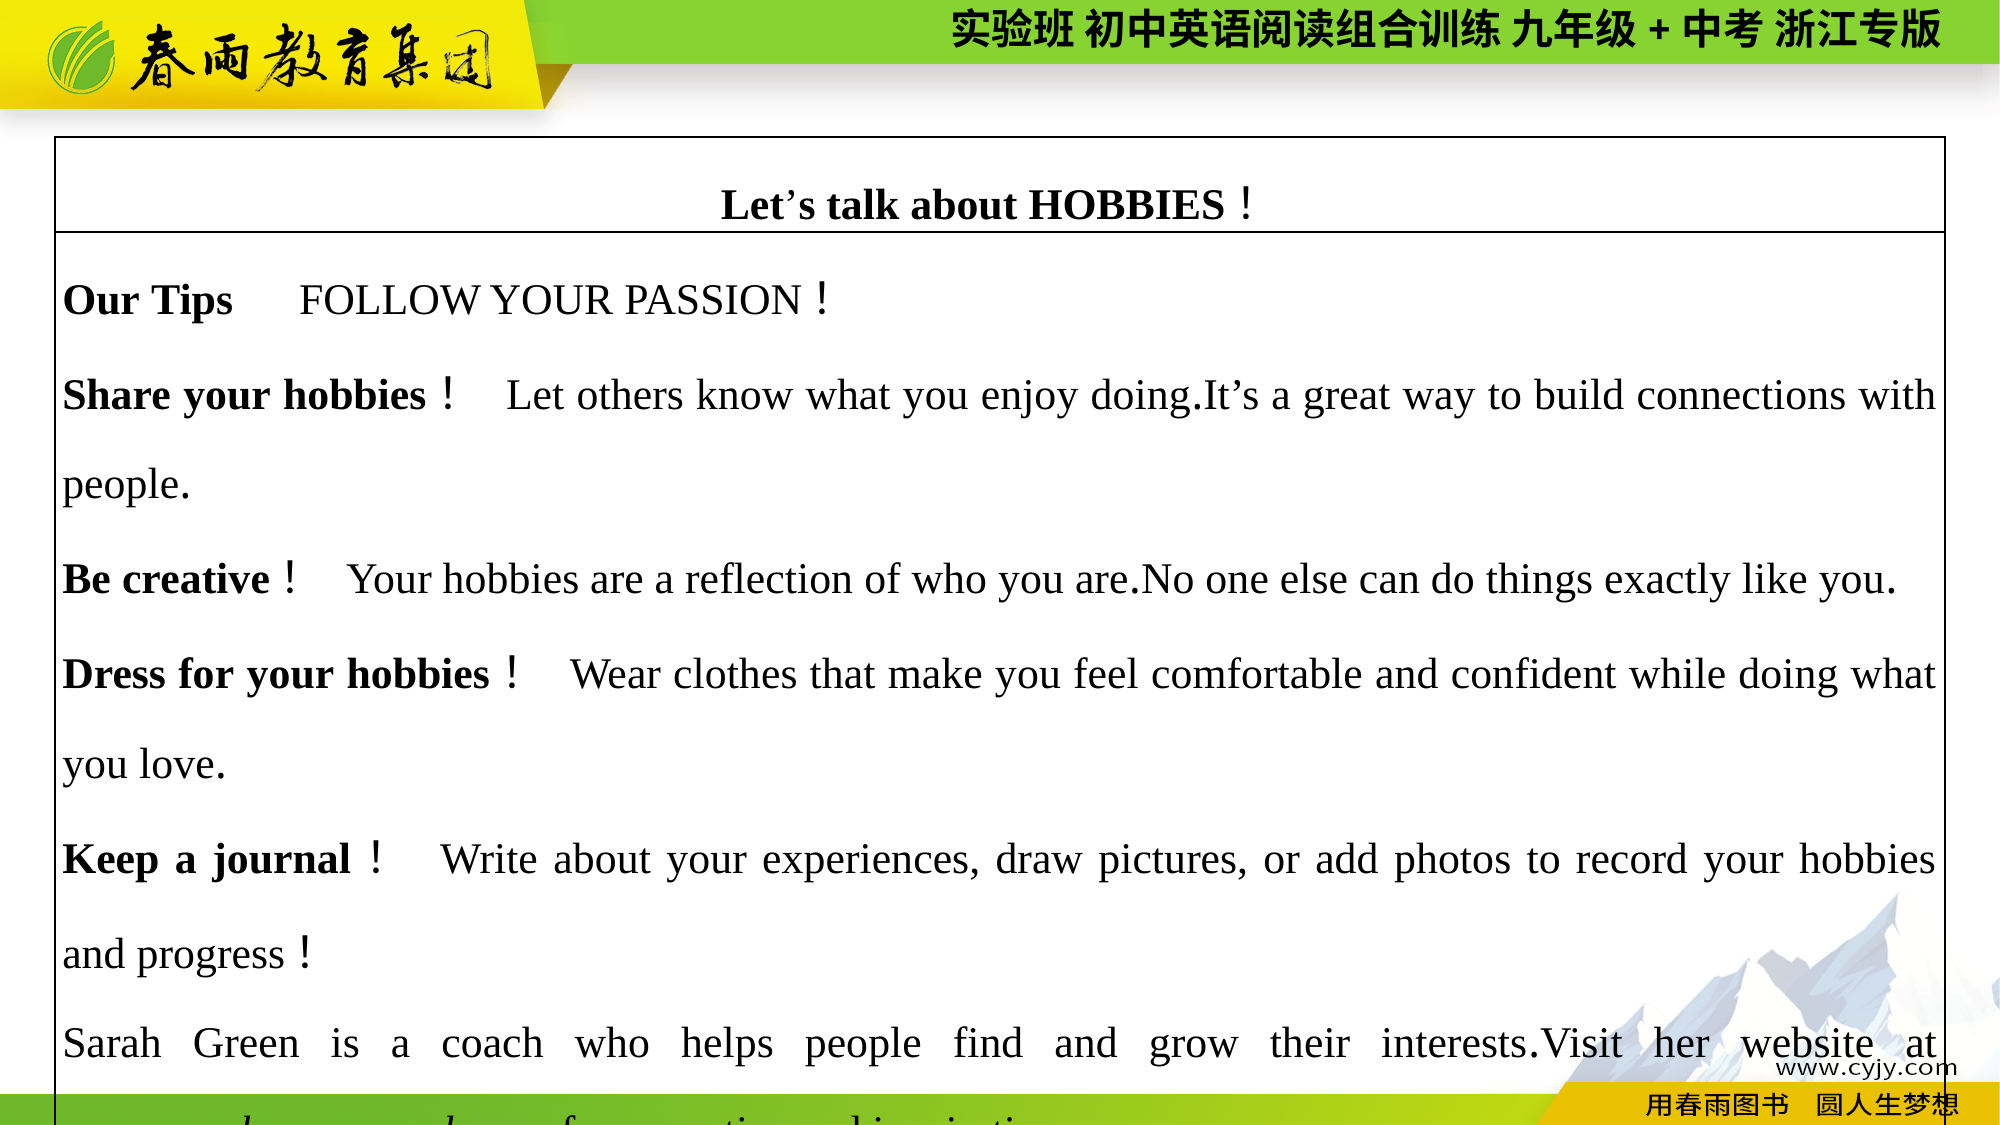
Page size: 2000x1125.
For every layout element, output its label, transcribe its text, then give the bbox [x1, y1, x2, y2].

table_cell Our Tips FOLLOW YOUR PASSION！ Share your hobbies！ Let others know what you enjoy doing.It’s a great way to build connections with people. Be creative！ Your hobbies are a reflection of who you are.No one else can do things exactly like you. Dress for your hobbies！ Wear clothes that make you feel comfortable and confident while doing what you love. Keep a journal！ Write about your experiences, draw pictures, or add photos to record your hobbies and progress！ Sarah Green is a coach who helps people find and grow their interests.Visit her website at www.sarahgreencoach.com for more tips and inspiration. [56, 233, 1944, 1125]
picture [0, 0, 2000, 1125]
table_header Let’s talk about HOBBIES！ [56, 138, 1944, 231]
